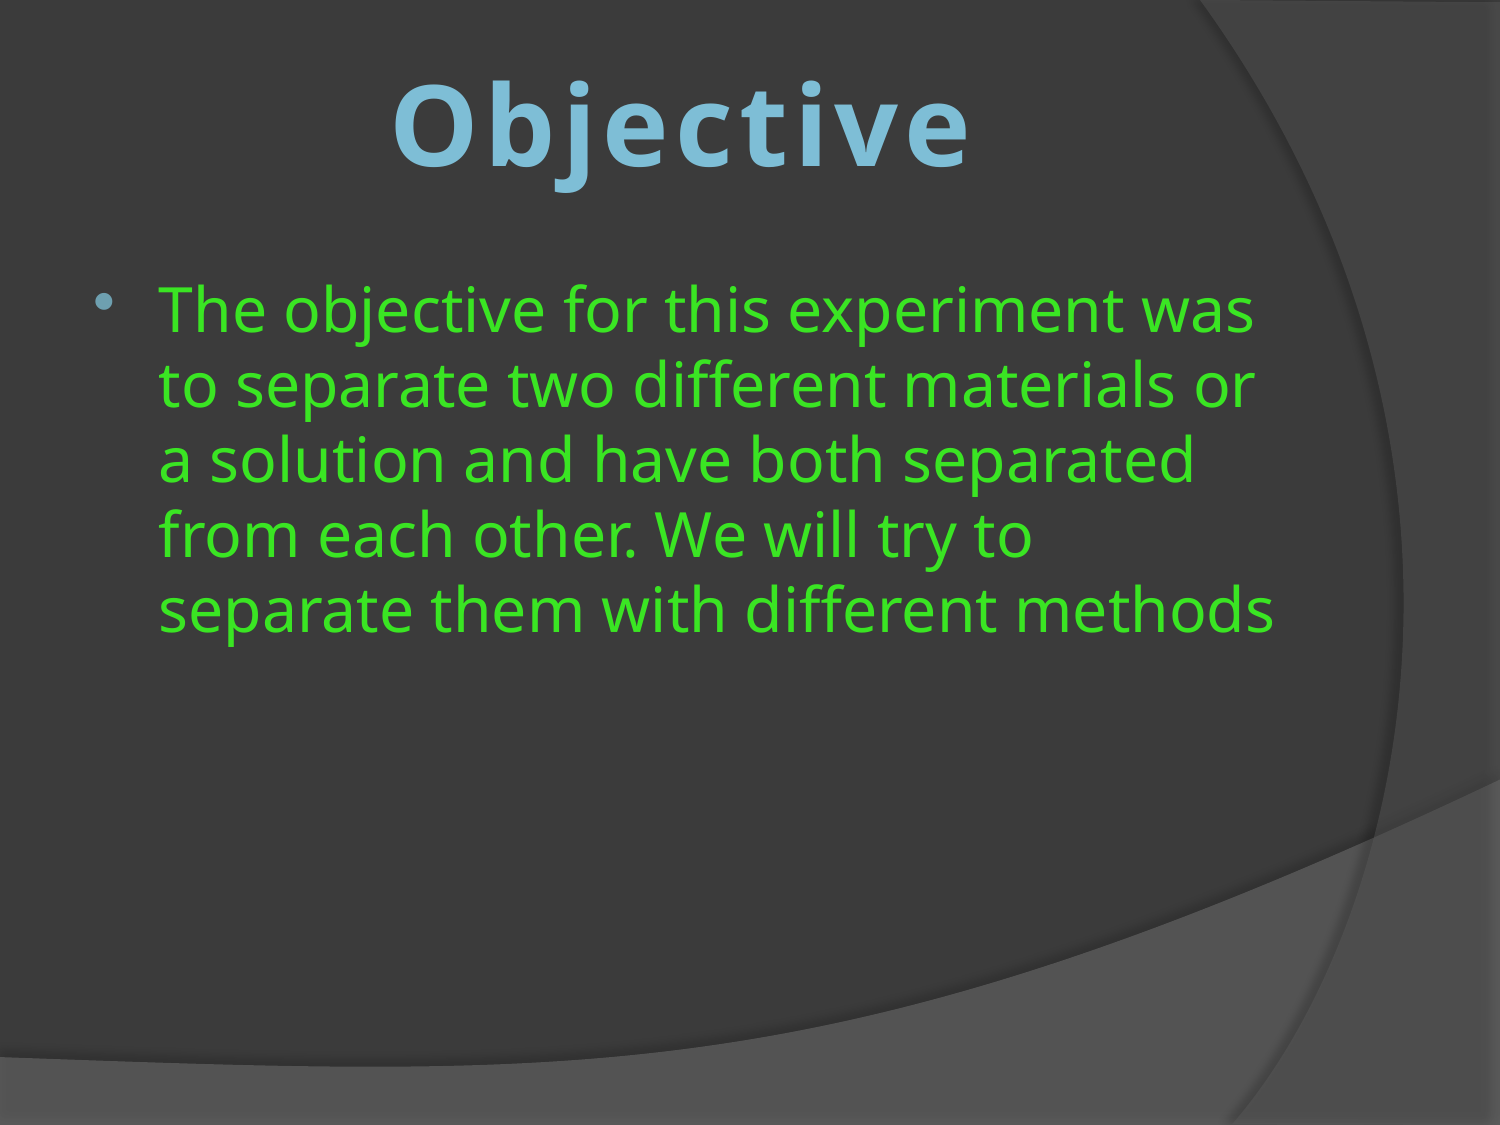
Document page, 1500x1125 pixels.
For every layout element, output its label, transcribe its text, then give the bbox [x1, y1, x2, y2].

list The objective for this experiment was to separate two different materials or a solution and have both separated from each other. We will try to separate them with different methods [75, 262, 1300, 1005]
text_box Objective [374, 46, 987, 197]
